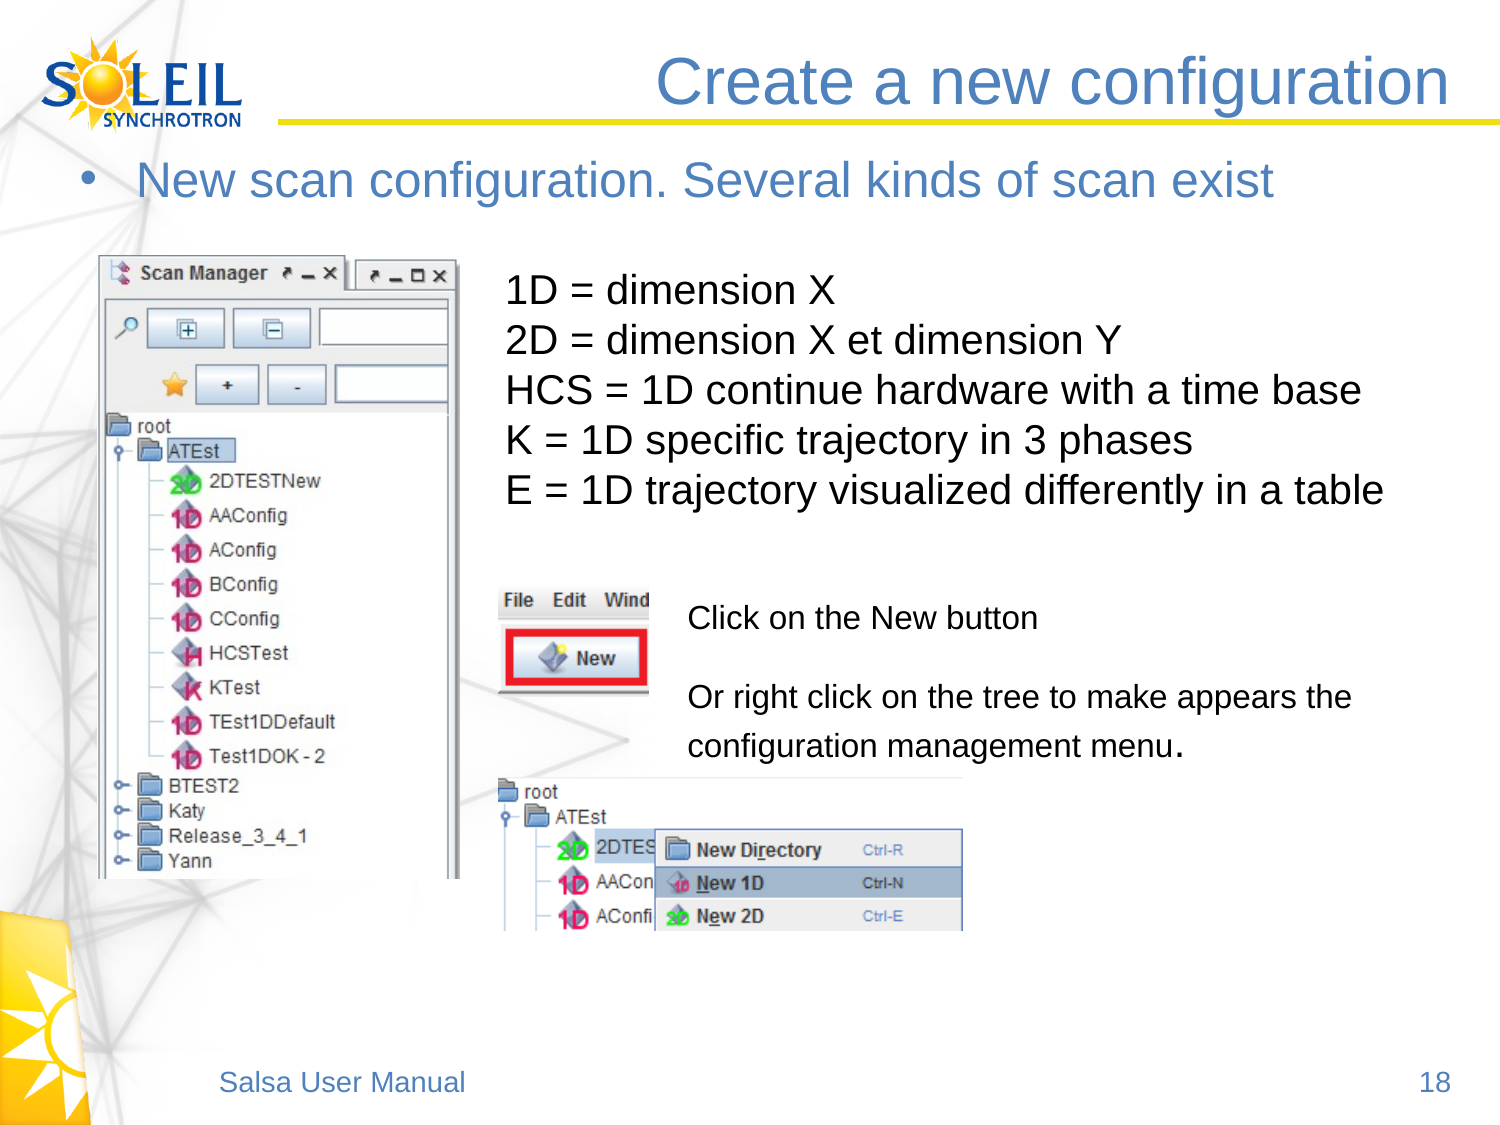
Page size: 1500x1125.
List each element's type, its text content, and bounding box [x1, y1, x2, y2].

text_box Click on the New button Or right click on the tree to make appears the configuration management menu. [672, 588, 1500, 773]
picture [0, 0, 1500, 1125]
picture [498, 585, 649, 697]
text_box 1D = dimension X 2D = dimension X et dimension Y HCS = 1D continue hardware with a time base K = 1D specific trajectory in 3 phases E = 1D trajectory visualized differently in a table [490, 255, 1441, 521]
title Create a new configuration [277, 31, 1467, 125]
text_box New scan configuration. Several kinds of scan exist [64, 152, 1463, 1015]
picture [498, 776, 964, 931]
picture [96, 255, 460, 880]
text_box Salsa User Manual 18 [100, 1046, 1467, 1116]
